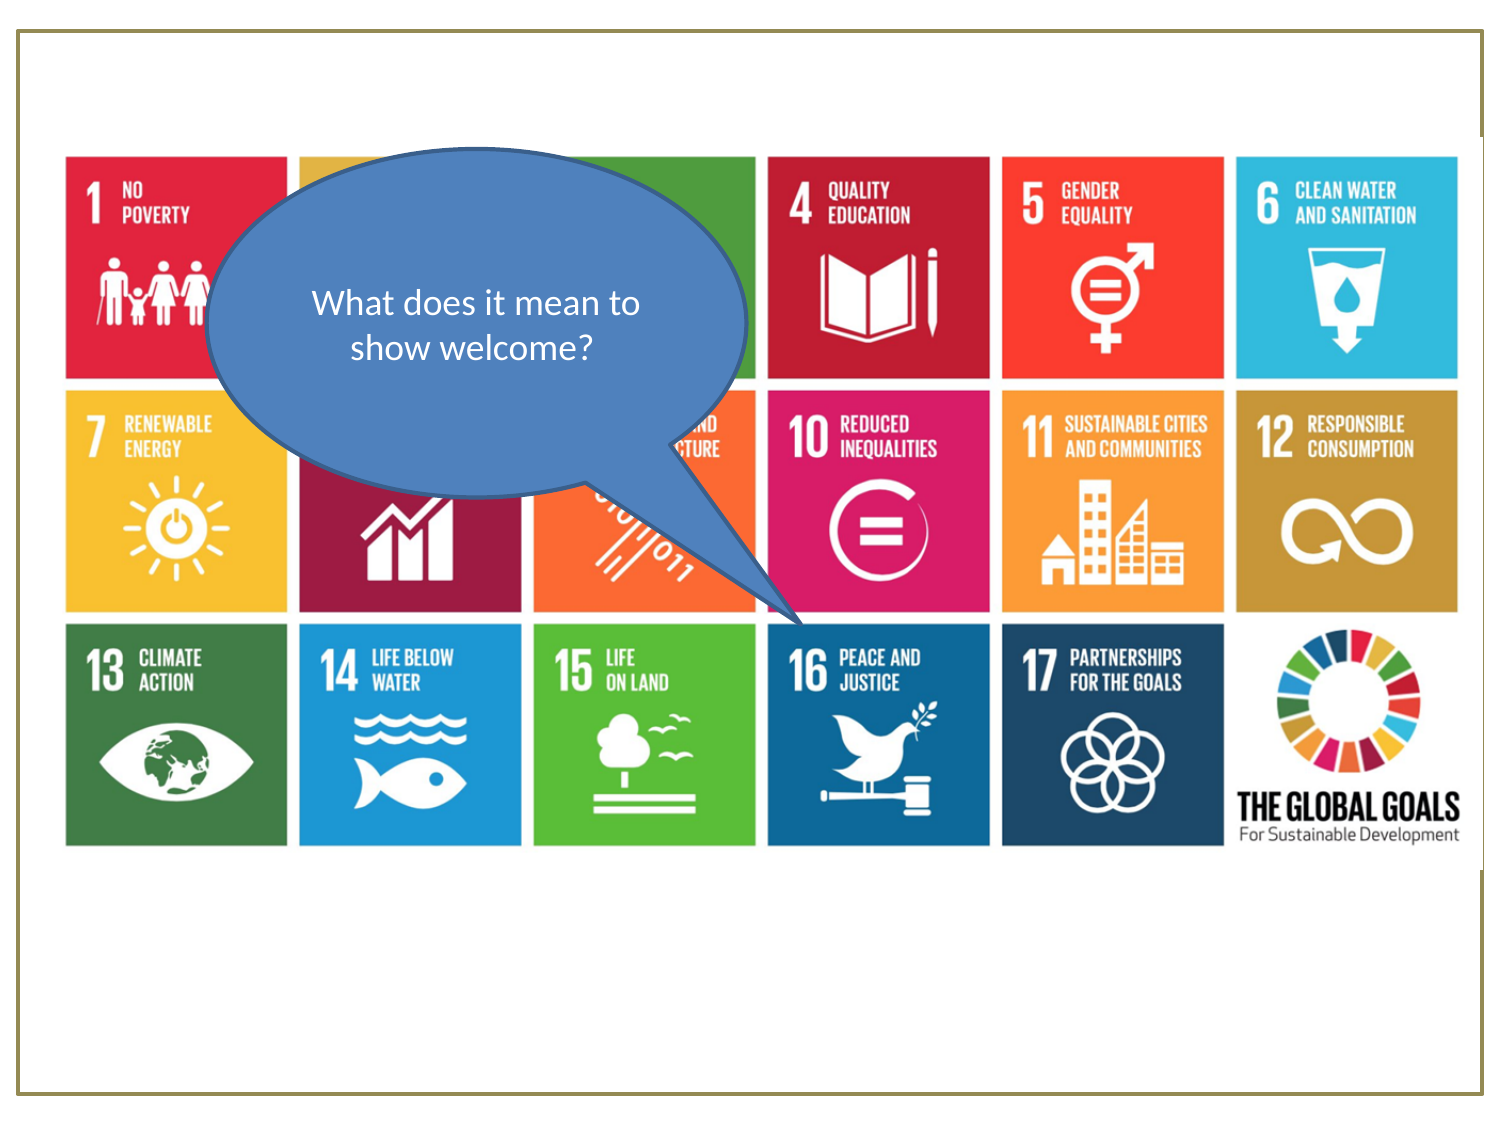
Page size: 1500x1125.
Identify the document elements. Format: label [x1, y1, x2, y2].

list [42, 136, 1483, 870]
text_box [16, 29, 1484, 1096]
